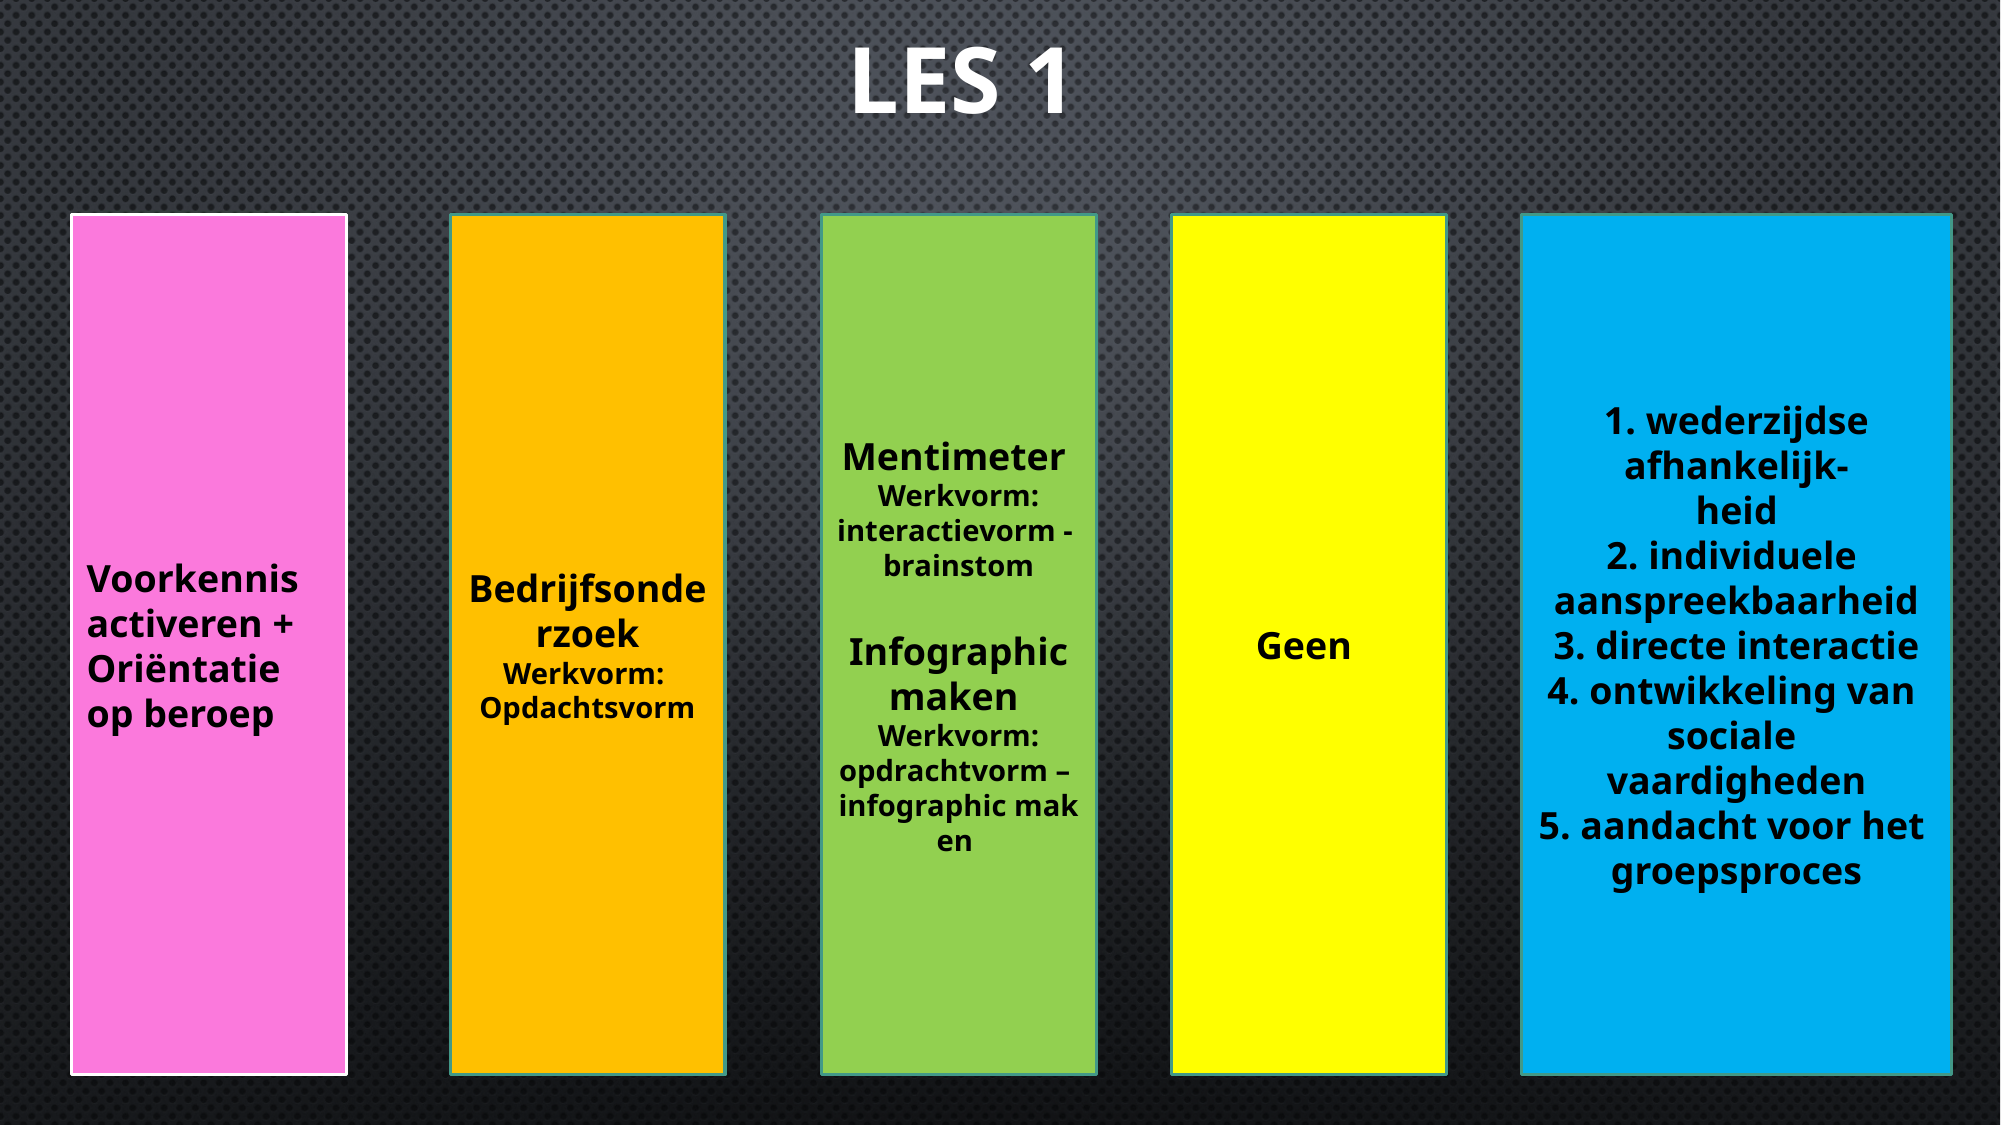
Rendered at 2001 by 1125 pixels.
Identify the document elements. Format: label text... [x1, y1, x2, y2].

text_box Geen [1170, 213, 1448, 1076]
text_box Bedrijfsonderzoek Werkvorm: Opdachtsvorm [449, 213, 727, 1076]
text_box 1. wederzijdse afhankelijk- heid​ 2. individuele aanspreekbaarheid​ 3. directe interactie​ 4. ontwikkeling van sociale vaardigheden​ 5. aandacht voor het groepsproces​ [1520, 213, 1953, 1076]
text_box Mentimeter Werkvorm: interactievorm - brainstom Infographic maken Werkvorm: opdrachtvorm – infographic maken [820, 213, 1098, 1076]
title Les 1 [832, 0, 1104, 157]
text_box Voorkennis activeren + Oriëntatie op beroep [70, 213, 348, 1076]
